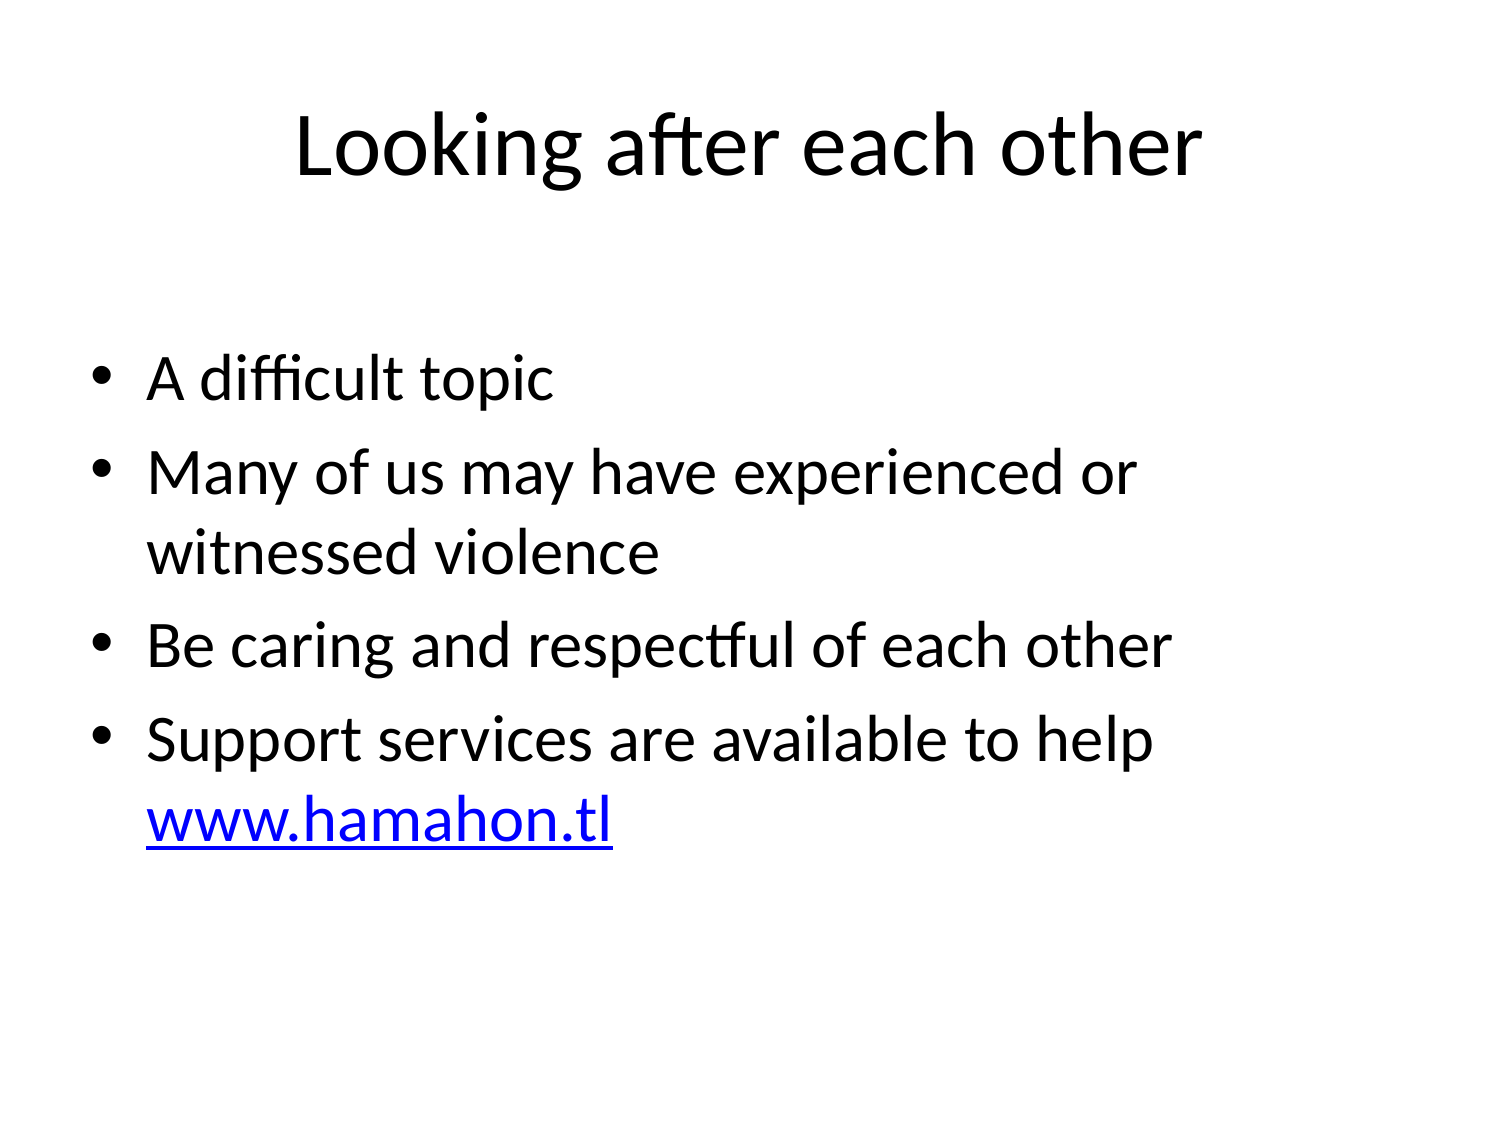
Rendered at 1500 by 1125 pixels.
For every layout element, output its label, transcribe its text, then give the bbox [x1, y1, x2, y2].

title Looking after each other [75, 45, 1425, 233]
list A difficult topic Many of us may have experienced or witnessed violence Be caring and respectful of each other Support services are available to help www.hamahon.tl [75, 326, 1425, 1037]
